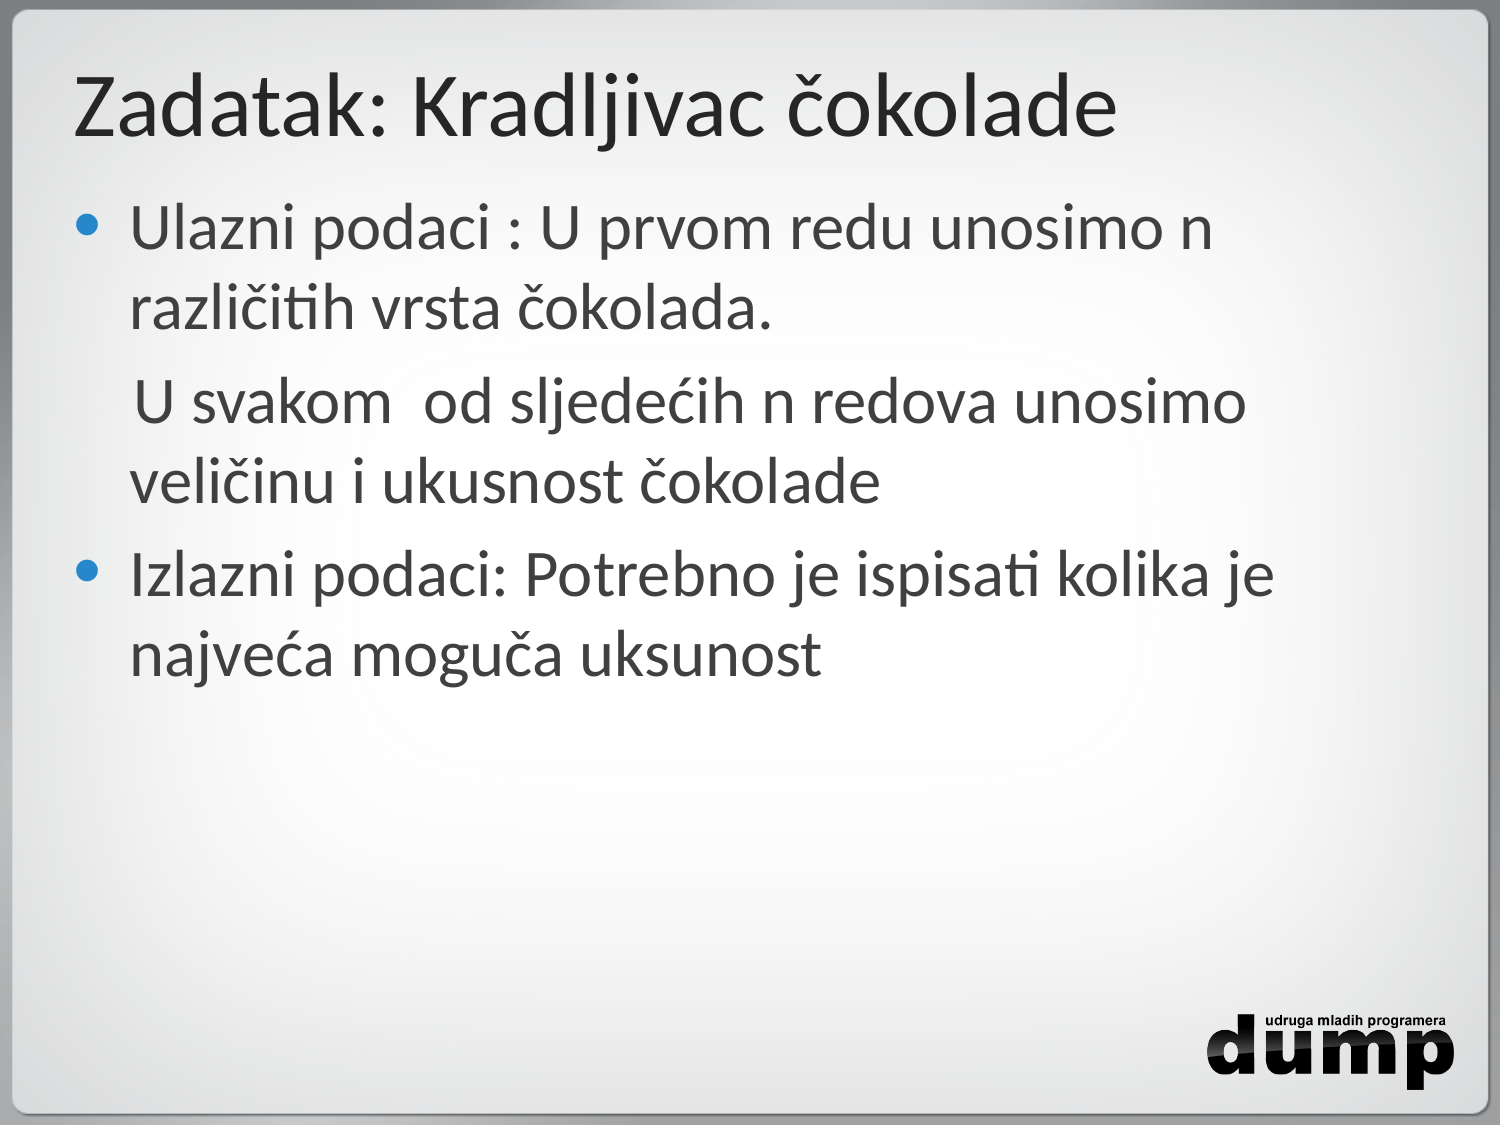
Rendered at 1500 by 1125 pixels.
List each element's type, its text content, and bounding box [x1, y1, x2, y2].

list Ulazni podaci : U prvom redu unosimo n različitih vrsta čokolada. U svakom od sljedećih n redova unosimo veličinu i ukusnost čokolade Izlazni podaci: Potrebno je ispisati kolika je najveća moguča uksunost [58, 175, 1426, 986]
picture [0, 0, 1500, 1125]
title Zadatak: Kradljivac čokolade [58, 23, 1425, 175]
